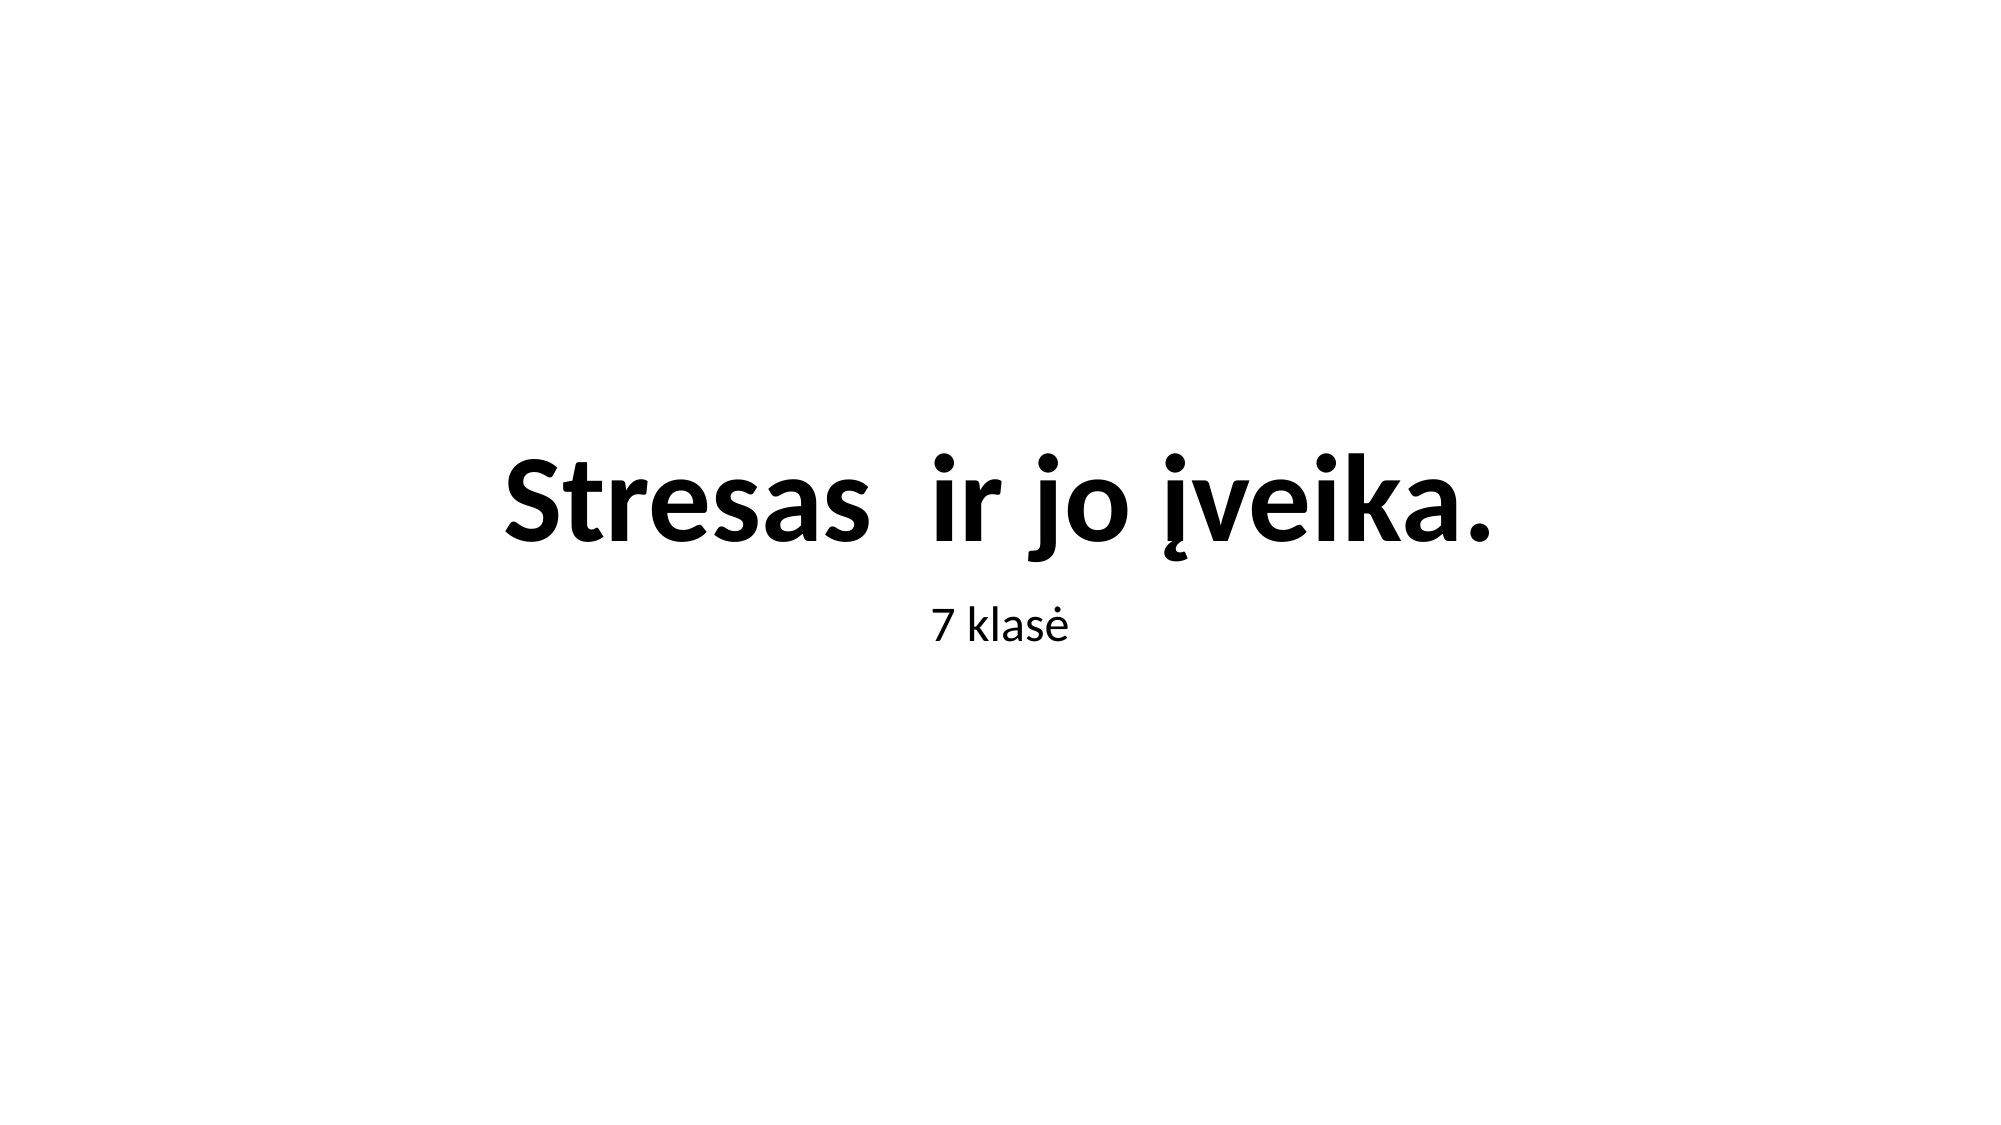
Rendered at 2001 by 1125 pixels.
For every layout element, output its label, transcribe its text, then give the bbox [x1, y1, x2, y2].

subtitle 7 klasė [249, 590, 1750, 863]
title Stresas ir jo įveika. [249, 184, 1750, 576]
